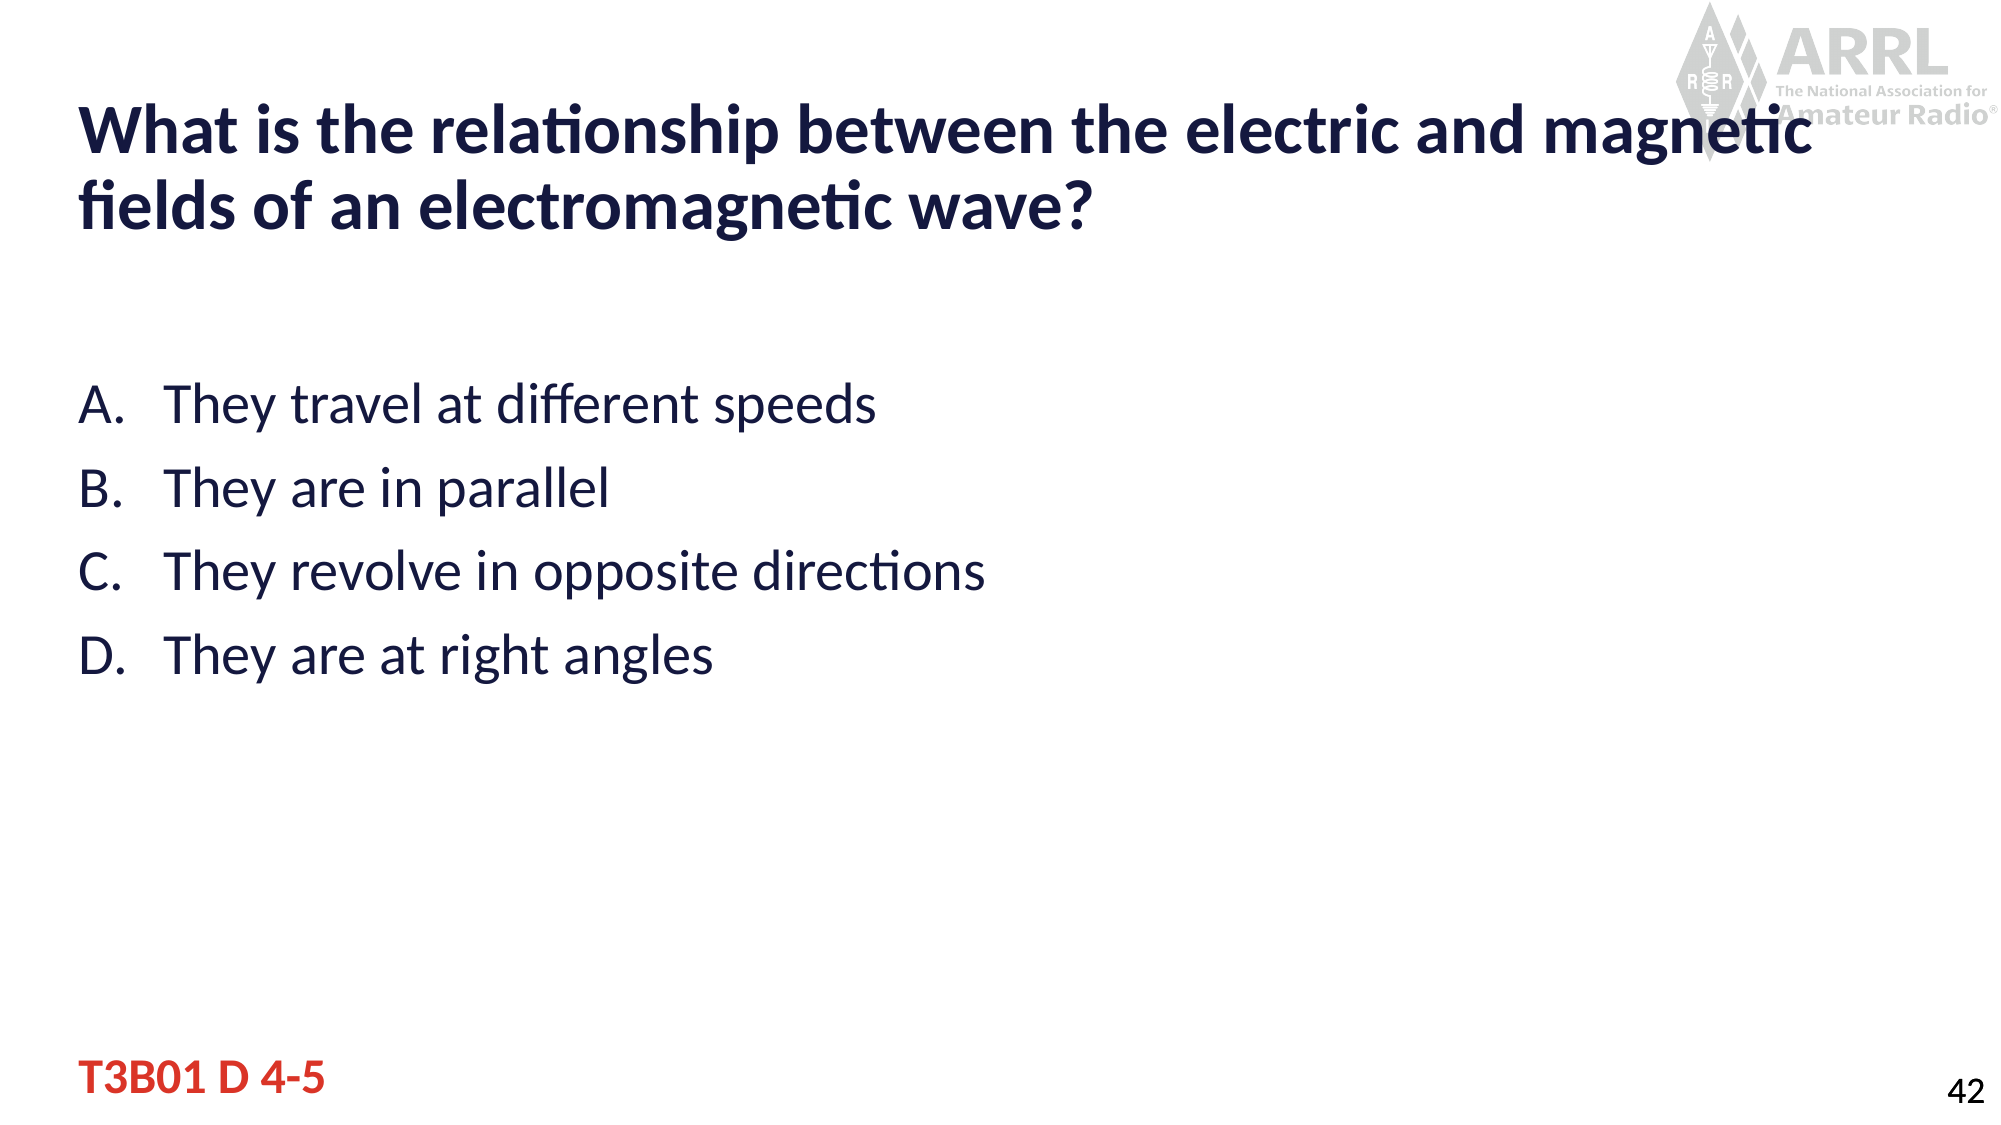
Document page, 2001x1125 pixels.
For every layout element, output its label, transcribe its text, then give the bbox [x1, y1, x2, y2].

title What is the relationship between the electric and magnetic fields of an electromagnetic wave? [63, 59, 1863, 278]
list They travel at different speeds They are in parallel They revolve in opposite directions They are at right angles [63, 365, 1863, 989]
text_box T3B01 D 4-5 [63, 1036, 921, 1112]
picture [1674, 0, 2000, 164]
